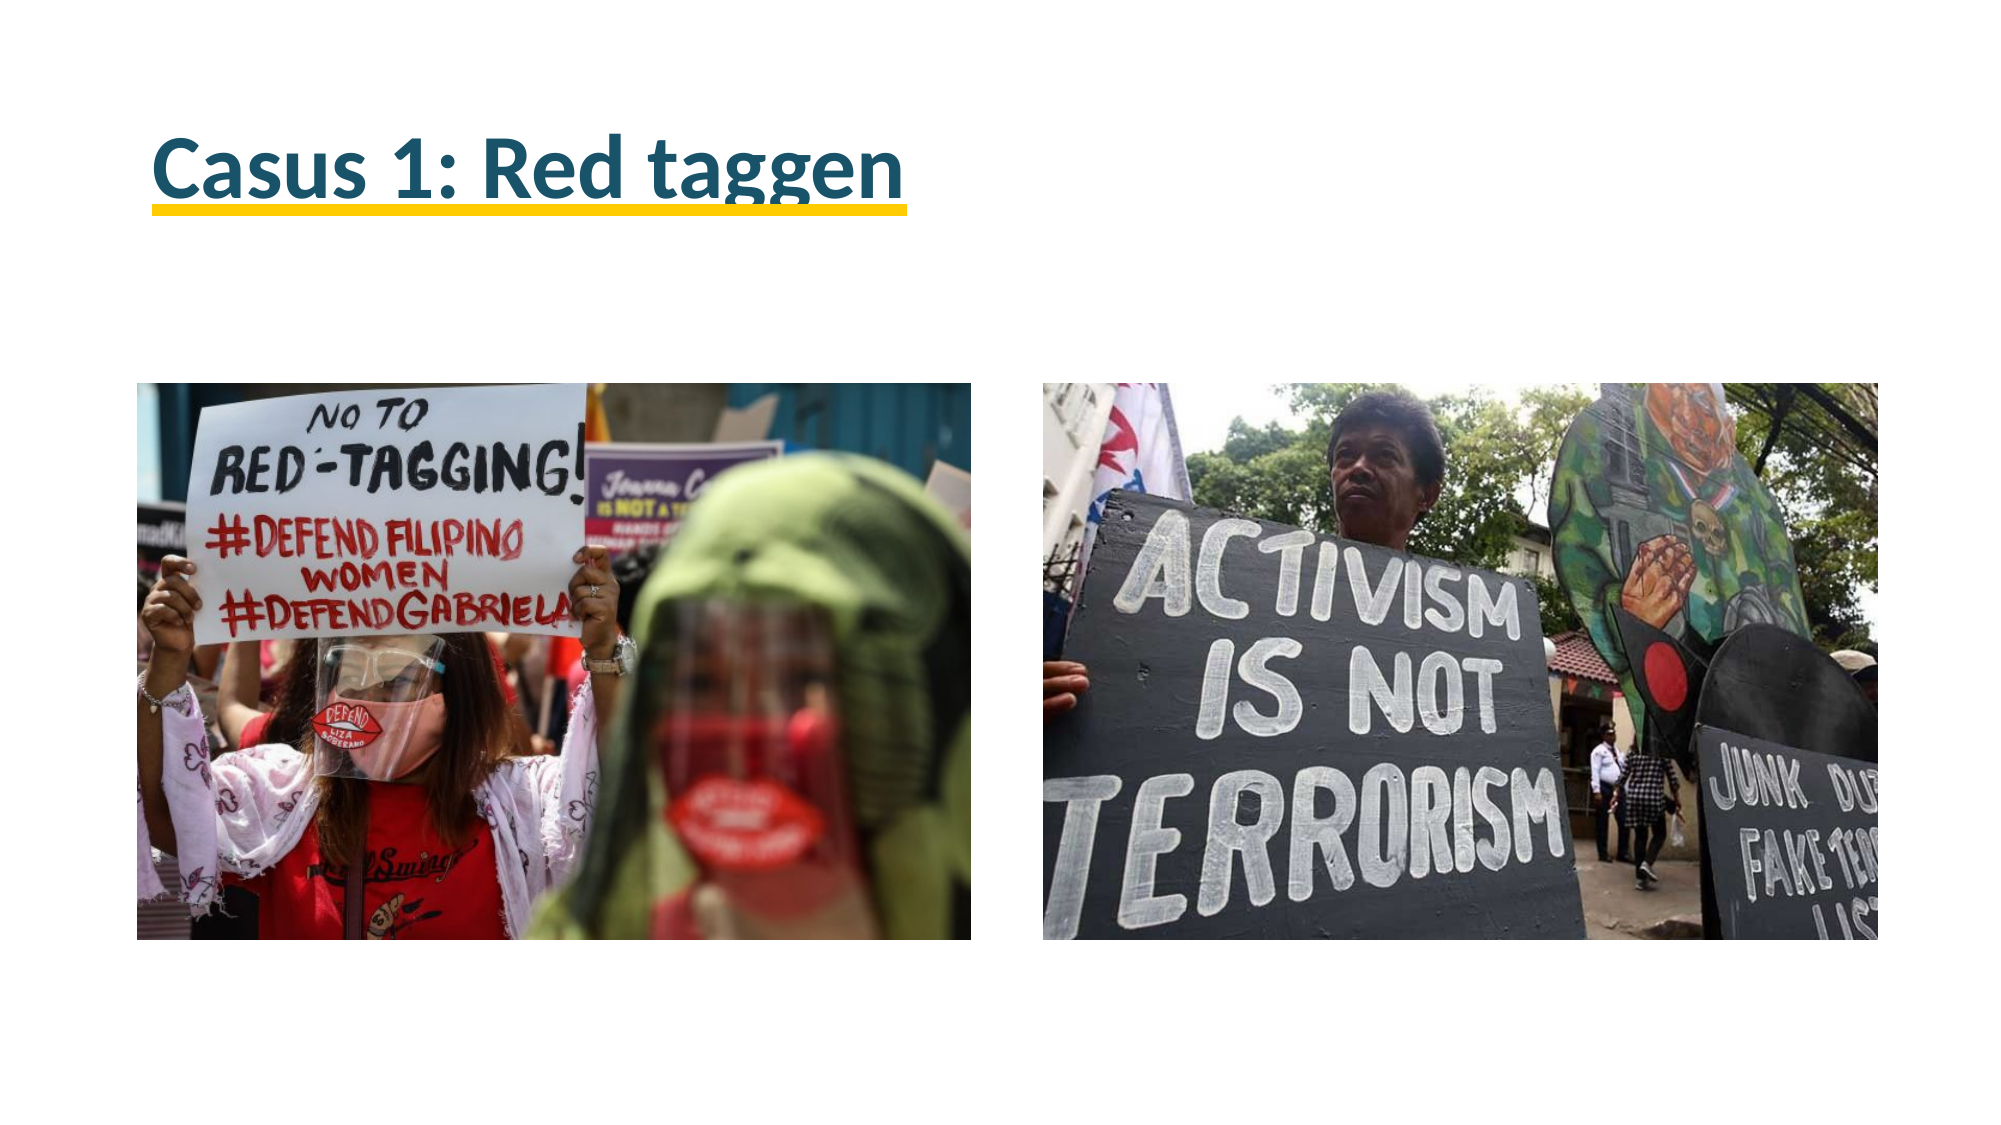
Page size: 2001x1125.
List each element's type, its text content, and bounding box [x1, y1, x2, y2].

title Casus 1: Red taggen [137, 59, 1863, 278]
picture [137, 383, 971, 940]
picture [1043, 383, 1878, 940]
